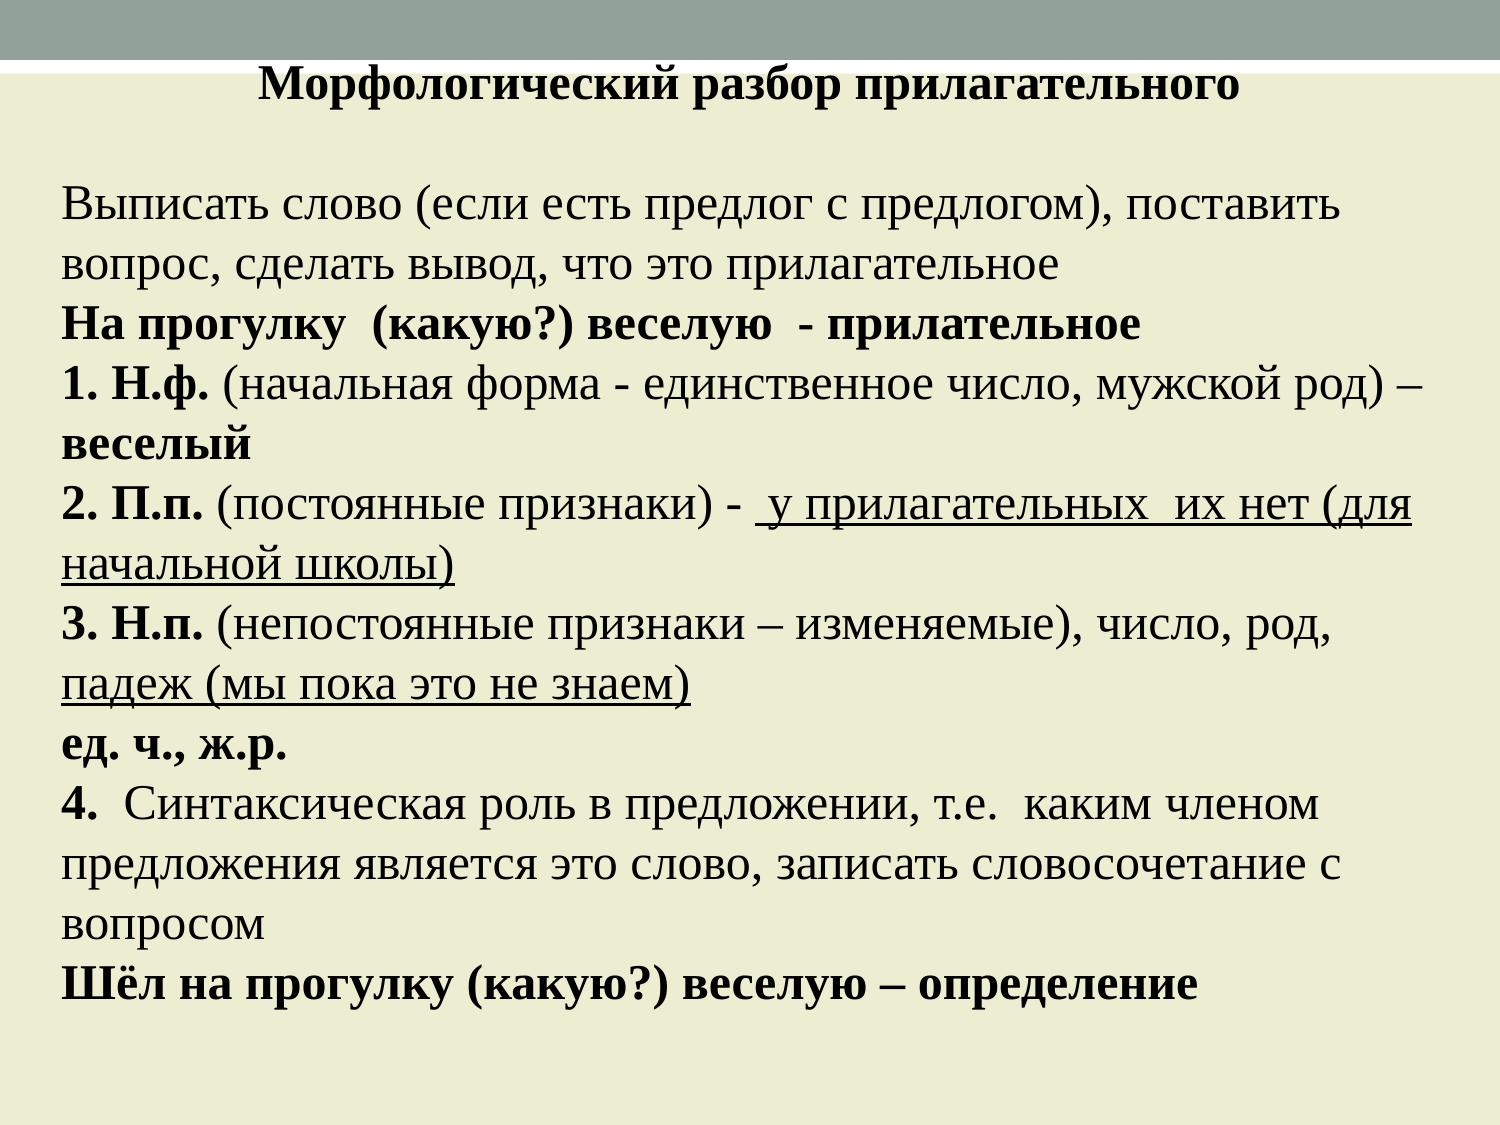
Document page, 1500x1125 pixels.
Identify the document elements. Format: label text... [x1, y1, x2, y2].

text_box Морфологический разбор прилагательного Выписать слово (если есть предлог с предлогом), поставить вопрос, сделать вывод, что это прилагательное На прогулку (какую?) веселую - прилательное 1. Н.ф. (начальная форма - единственное число, мужской род) – веселый 2. П.п. (постоянные признаки) - у прилагательных их нет (для начальной школы) 3. Н.п. (непостоянные признаки – изменяемые), число, род, падеж (мы пока это не знаем) ед. ч., ж.р. 4. Синтаксическая роль в предложении, т.е. каким членом предложения является это слово, записать словосочетание с вопросом Шёл на прогулку (какую?) веселую – определение [46, 42, 1453, 1018]
